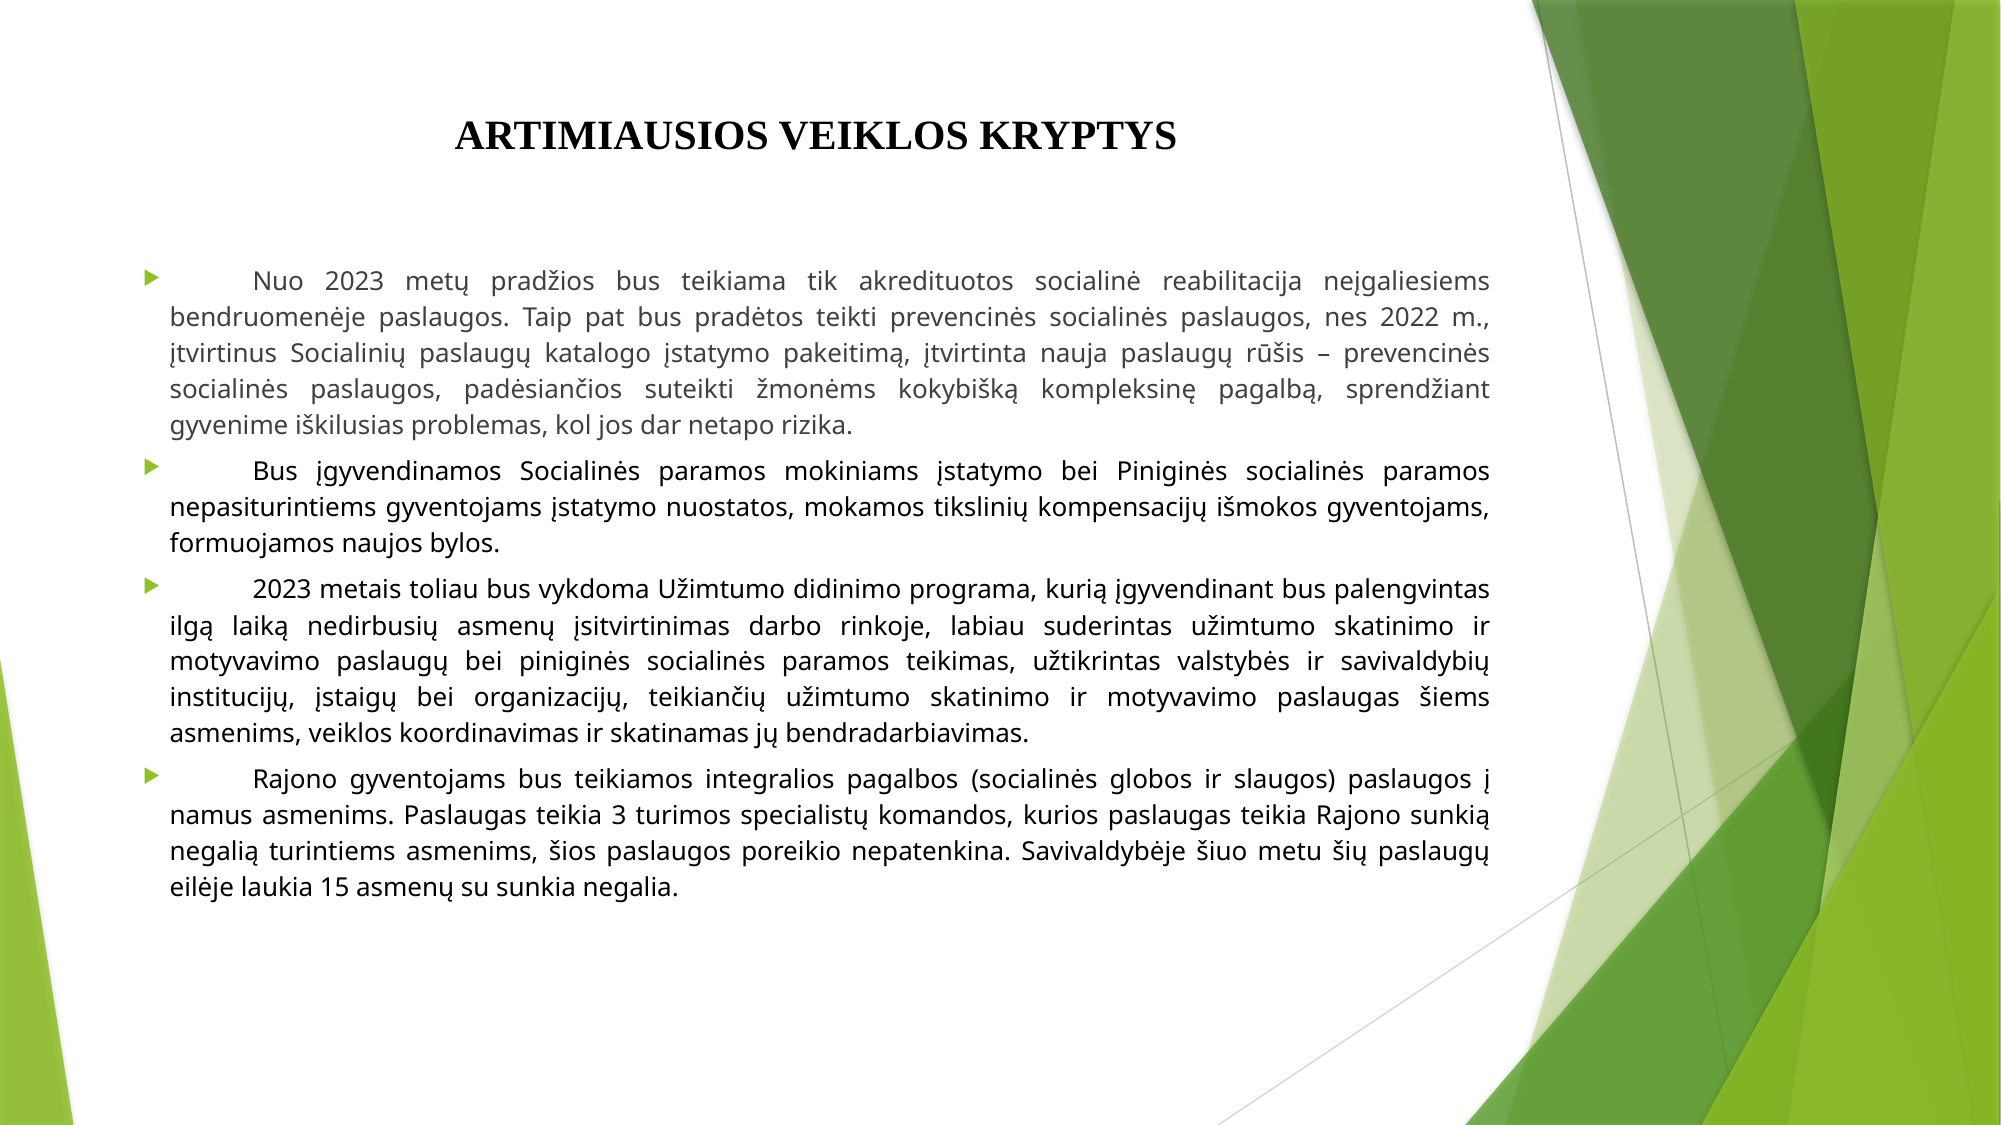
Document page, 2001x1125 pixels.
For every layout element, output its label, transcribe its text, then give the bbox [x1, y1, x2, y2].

list Nuo 2023 metų pradžios bus teikiama tik akredituotos socialinė reabilitacija neįgaliesiems bendruomenėje paslaugos. Taip pat bus pradėtos teikti prevencinės socialinės paslaugos, nes 2022 m., įtvirtinus Socialinių paslaugų katalogo įstatymo pakeitimą, įtvirtinta nauja paslaugų rūšis – prevencinės socialinės paslaugos, padėsiančios suteikti žmonėms kokybišką kompleksinę pagalbą, sprendžiant gyvenime iškilusias problemas, kol jos dar netapo rizika. Bus įgyvendinamos Socialinės paramos mokiniams įstatymo bei Piniginės socialinės paramos nepasiturintiems gyventojams įstatymo nuostatos, mokamos tikslinių kompensacijų išmokos gyventojams, formuojamos naujos bylos. 2023 metais toliau bus vykdoma Užimtumo didinimo programa, kurią įgyvendinant bus palengvintas ilgą laiką nedirbusių asmenų įsitvirtinimas darbo rinkoje, labiau suderintas užimtumo skatinimo ir motyvavimo paslaugų bei piniginės socialinės paramos teikimas, užtikrintas valstybės ir savivaldybių institucijų, įstaigų bei organizacijų, teikiančių užimtumo skatinimo ir motyvavimo paslaugas šiems asmenims, veiklos koordinavimas ir skatinamas jų bendradarbiavimas. Rajono gyventojams bus teikiamos integralios pagalbos (socialinės globos ir slaugos) paslaugos į namus asmenims. Paslaugas teikia 3 turimos specialistų komandos, kurios paslaugas teikia Rajono sunkią negalią turintiems asmenims, šios paslaugos poreikio nepatenkina. Savivaldybėje šiuo metu šių paslaugų eilėje laukia 15 asmenų su sunkia negalia. [96, 252, 1507, 944]
title ARTIMIAUSIOS VEIKLOS KRYPTYS [111, 99, 1522, 196]
